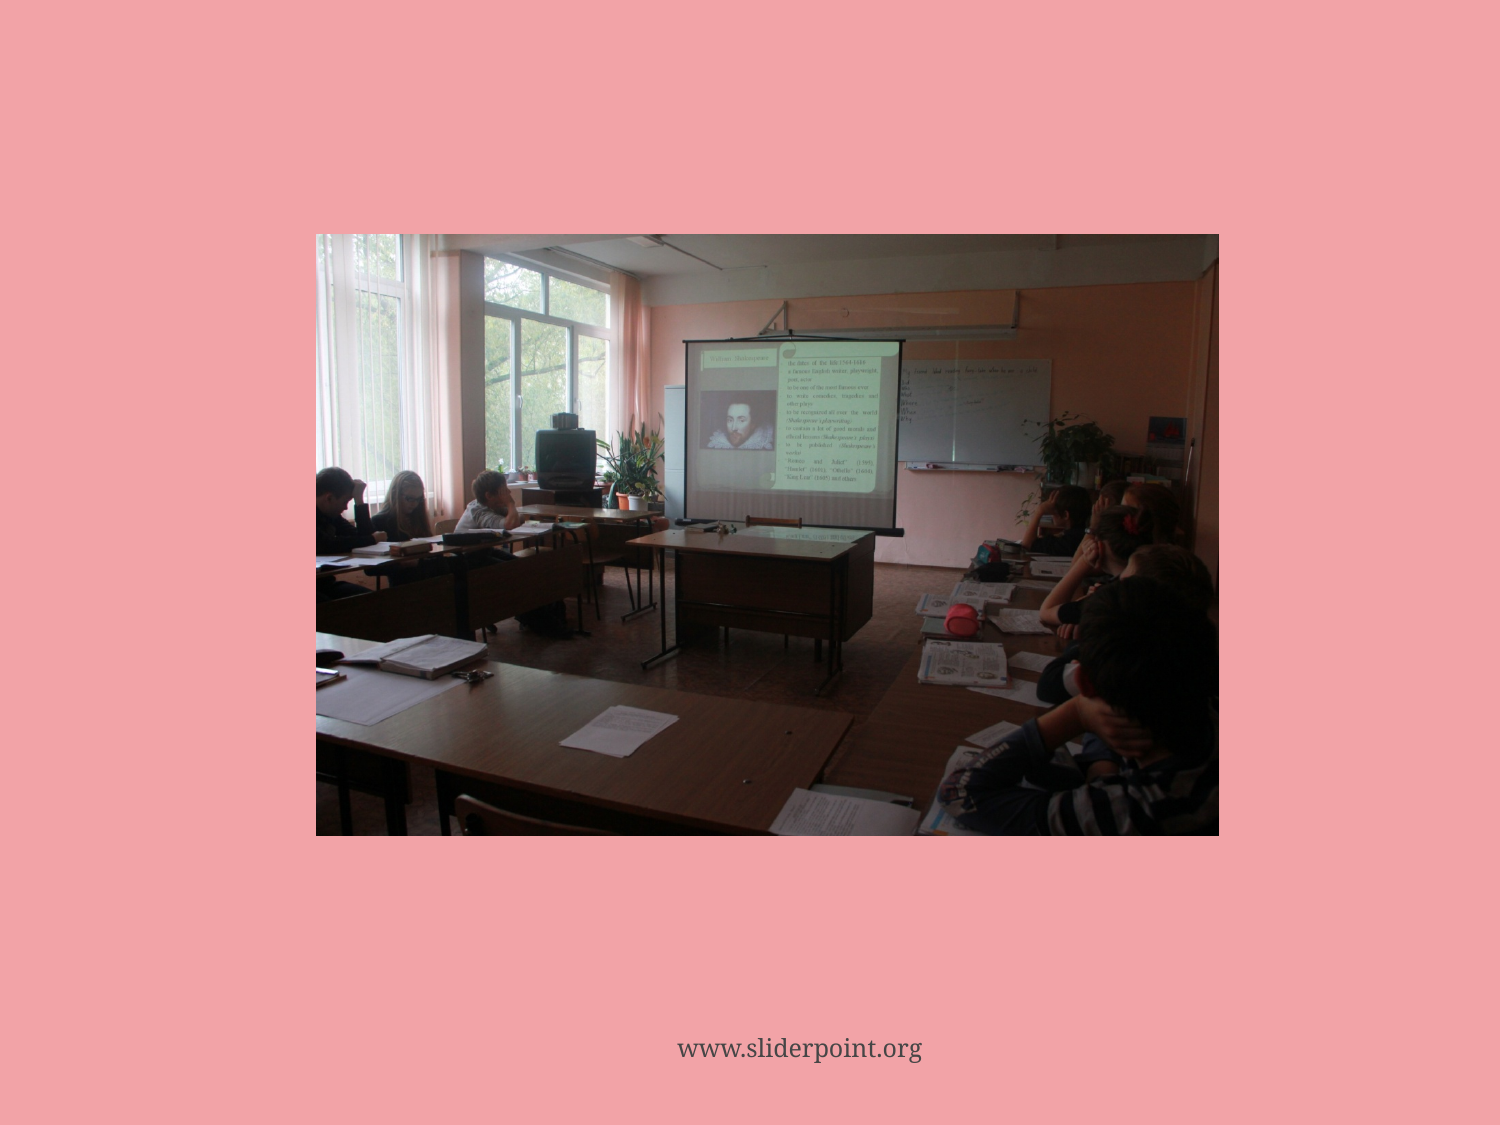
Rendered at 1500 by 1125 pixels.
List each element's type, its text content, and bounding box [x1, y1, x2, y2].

picture [316, 234, 1219, 836]
footer www.sliderpoint.org [350, 1017, 938, 1081]
